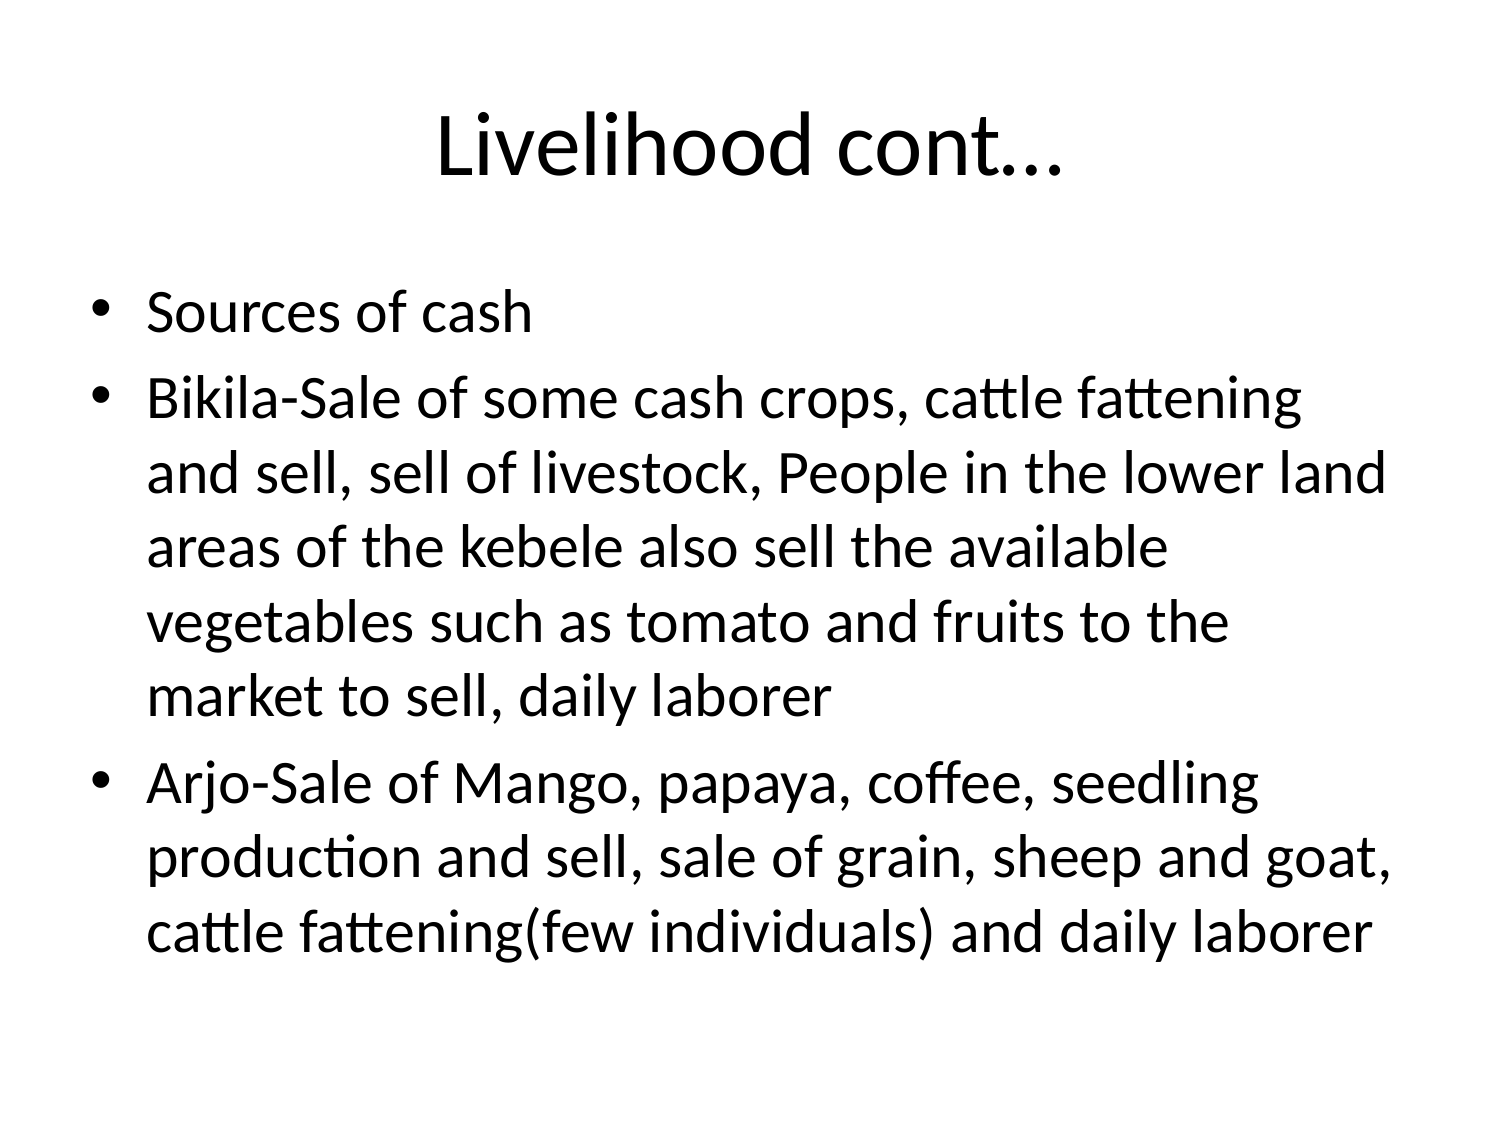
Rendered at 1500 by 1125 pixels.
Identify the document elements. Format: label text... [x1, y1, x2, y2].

list Sources of cash Bikila-Sale of some cash crops, cattle fattening and sell, sell of livestock, People in the lower land areas of the kebele also sell the available vegetables such as tomato and fruits to the market to sell, daily laborer Arjo-Sale of Mango, papaya, coffee, seedling production and sell, sale of grain, sheep and goat, cattle fattening(few individuals) and daily laborer [75, 262, 1425, 1005]
title Livelihood cont… [75, 45, 1425, 233]
